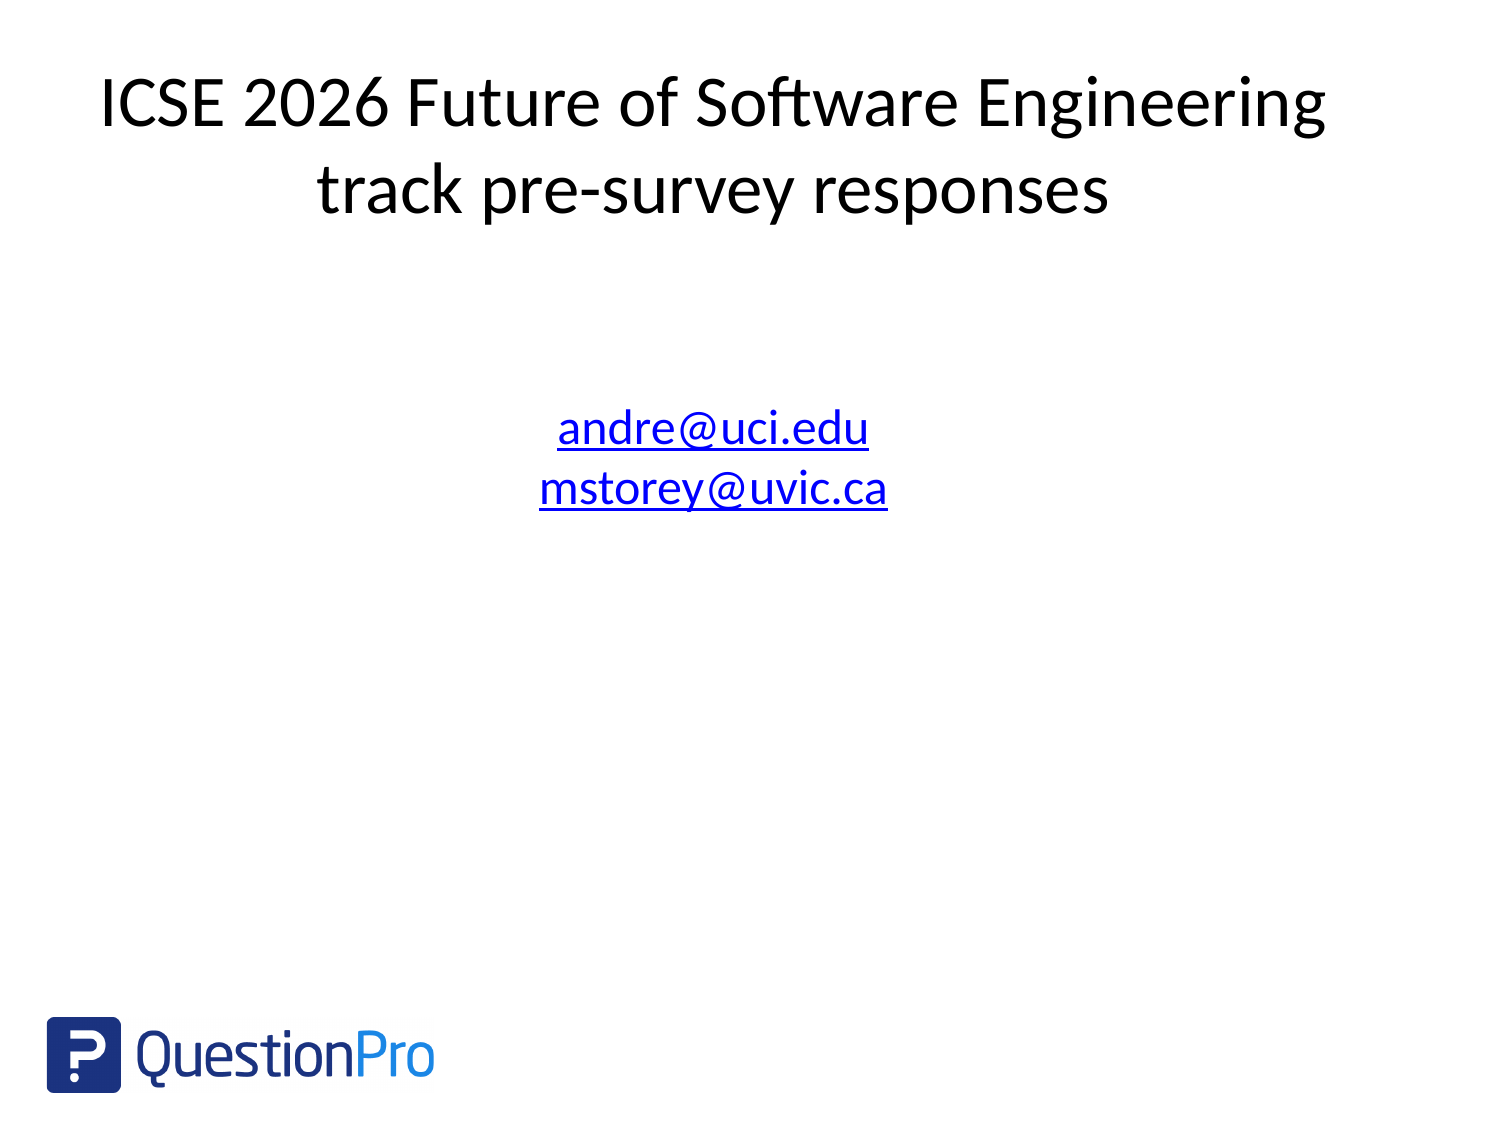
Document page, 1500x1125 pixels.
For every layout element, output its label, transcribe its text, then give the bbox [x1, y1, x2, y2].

text_box ICSE 2026 Future of Software Engineering track pre-survey responses [60, 60, 1367, 221]
text_box andre@uci.edu mstorey@uvic.ca [60, 310, 1367, 660]
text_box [46, 1017, 434, 1093]
